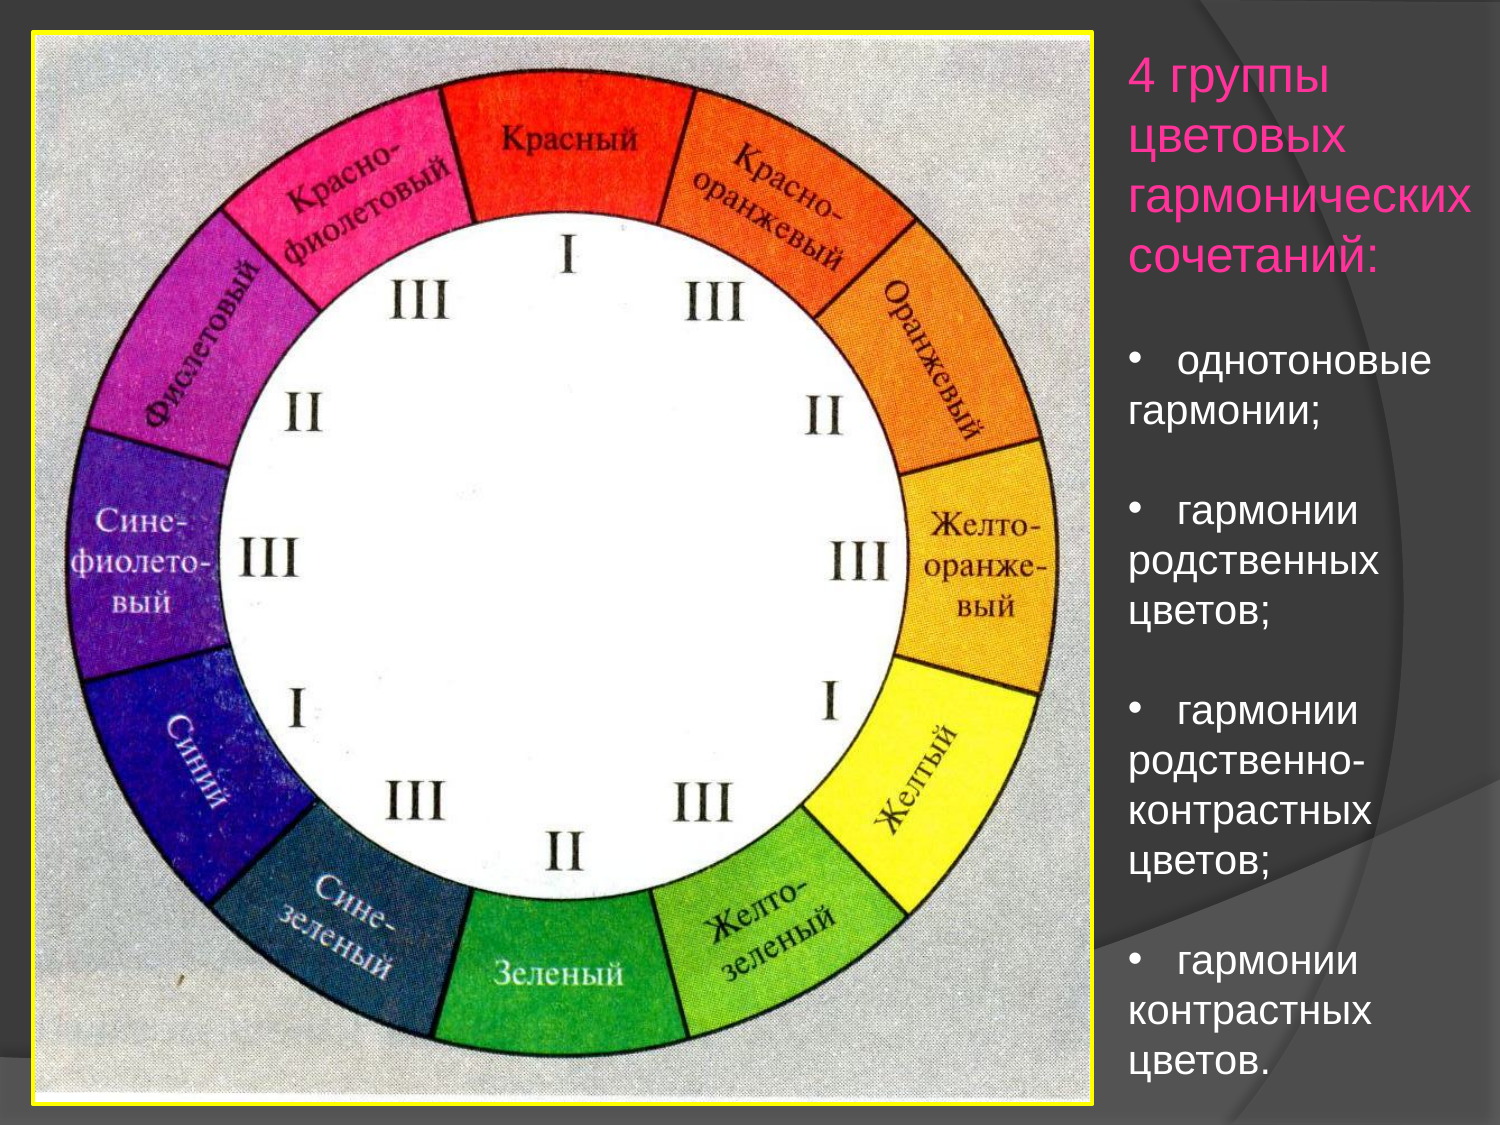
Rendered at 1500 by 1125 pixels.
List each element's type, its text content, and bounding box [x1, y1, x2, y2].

text_box 4 группы цветовых гармонических сочетаний: однотоновые гармонии; гармонии родственных цветов; гармонии родственно-контрастных цветов; гармонии контрастных цветов. [1113, 35, 1498, 1091]
picture [34, 34, 1091, 1102]
